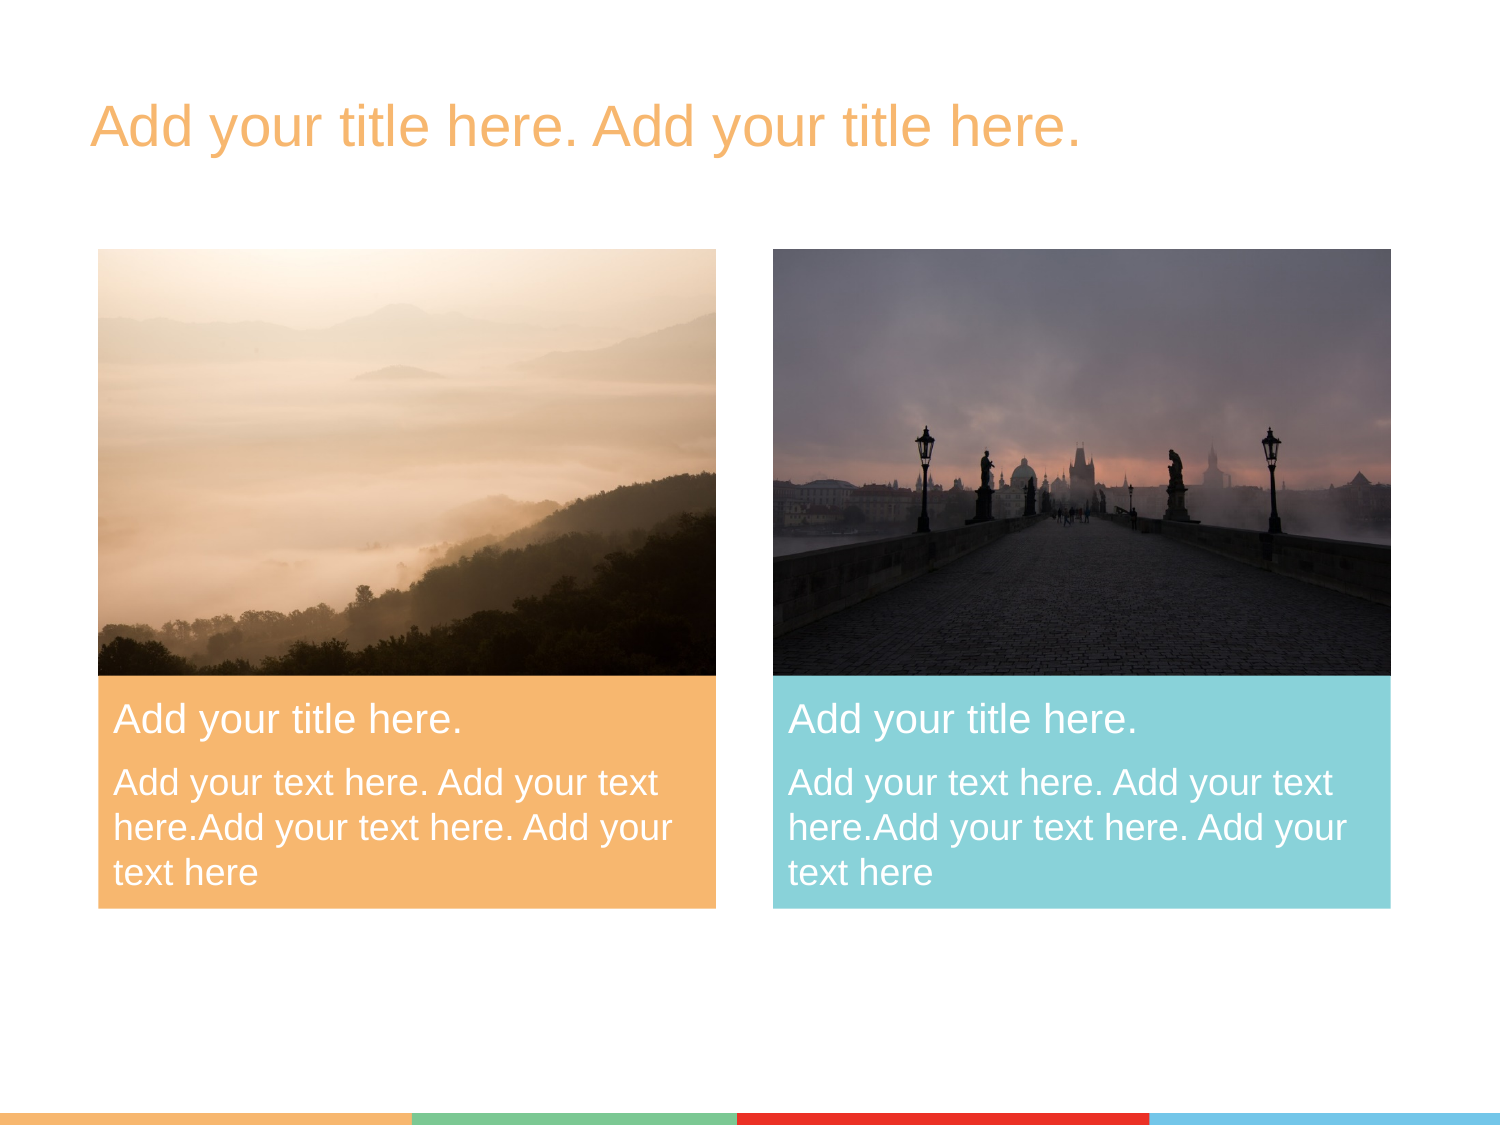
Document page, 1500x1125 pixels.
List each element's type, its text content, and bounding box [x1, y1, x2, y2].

text_box Add your text here. Add your text here.Add your text here. Add your text here [98, 750, 716, 898]
text_box Add your title here. [773, 684, 1391, 750]
text_box [98, 898, 716, 909]
picture [773, 248, 1391, 676]
text_box Add your title here. [98, 684, 716, 750]
title Add your title here. Add your title here. [75, 80, 1425, 166]
text_box Add your text here. Add your text here.Add your text here. Add your text here [773, 750, 1391, 898]
picture [98, 248, 716, 676]
text_box [773, 898, 1391, 909]
